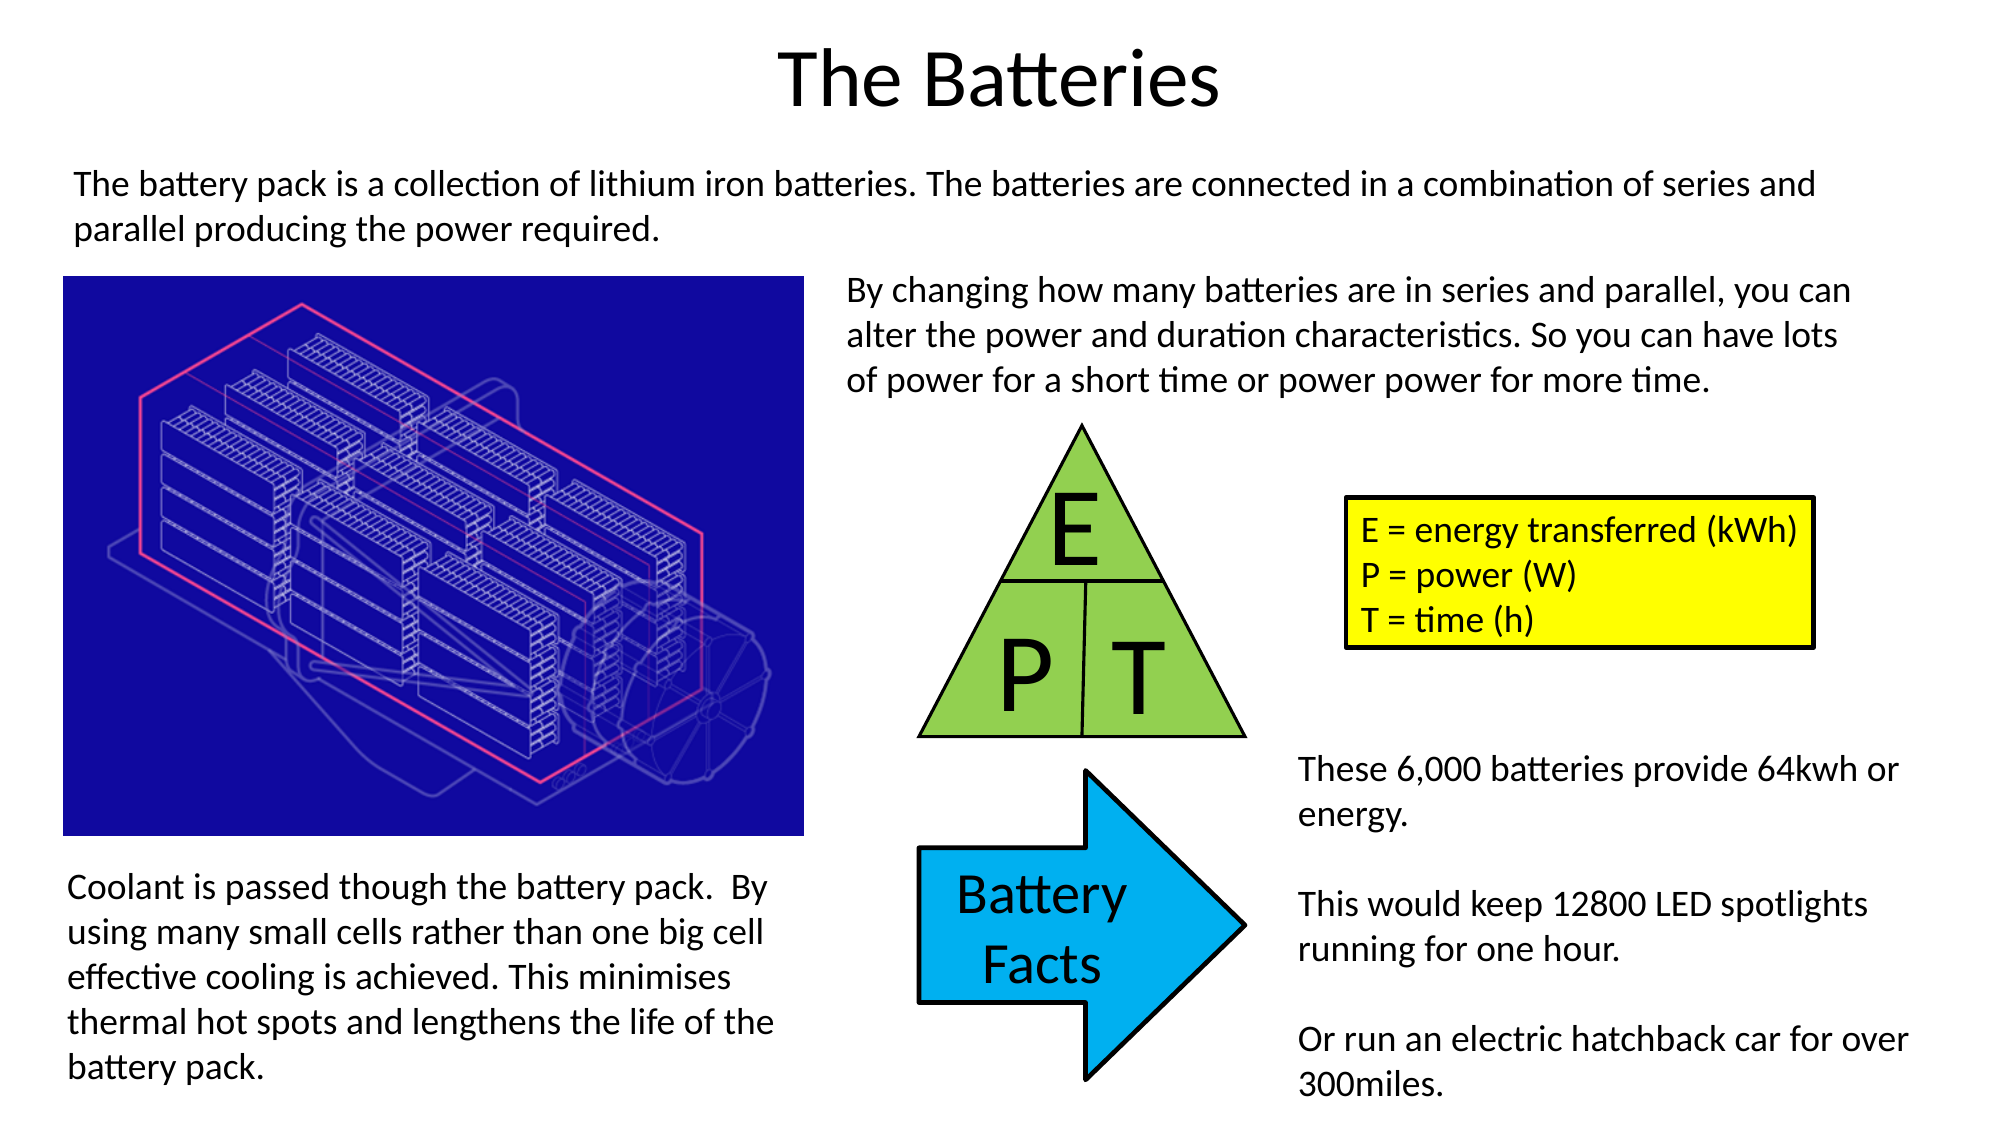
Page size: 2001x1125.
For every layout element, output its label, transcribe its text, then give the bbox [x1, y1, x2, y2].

text_box By changing how many batteries are in series and parallel, you can alter the power and duration characteristics. So you can have lots of power for a short time or power power for more time. [831, 257, 1888, 408]
text_box Coolant is passed though the battery pack. By using many small cells rather than one big cell effective cooling is achieved. This minimises thermal hot spots and lengthens the life of the battery pack. [52, 854, 815, 1125]
text_box The Batteries [762, 16, 1237, 131]
text_box These 6,000 batteries provide 64kwh or energy. This would keep 12800 LED spotlights running for one hour. Or run an electric hatchback car for over 300miles. [1283, 736, 1958, 1112]
text_box E = energy transferred (kWh) P = power (W) T = time (h) [1346, 497, 1814, 648]
picture [62, 276, 804, 836]
text_box Battery Facts [918, 770, 1246, 1080]
text_box The battery pack is a collection of lithium iron batteries. The batteries are connected in a combination of series and parallel producing the power required. [58, 151, 1882, 257]
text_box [918, 425, 1245, 737]
